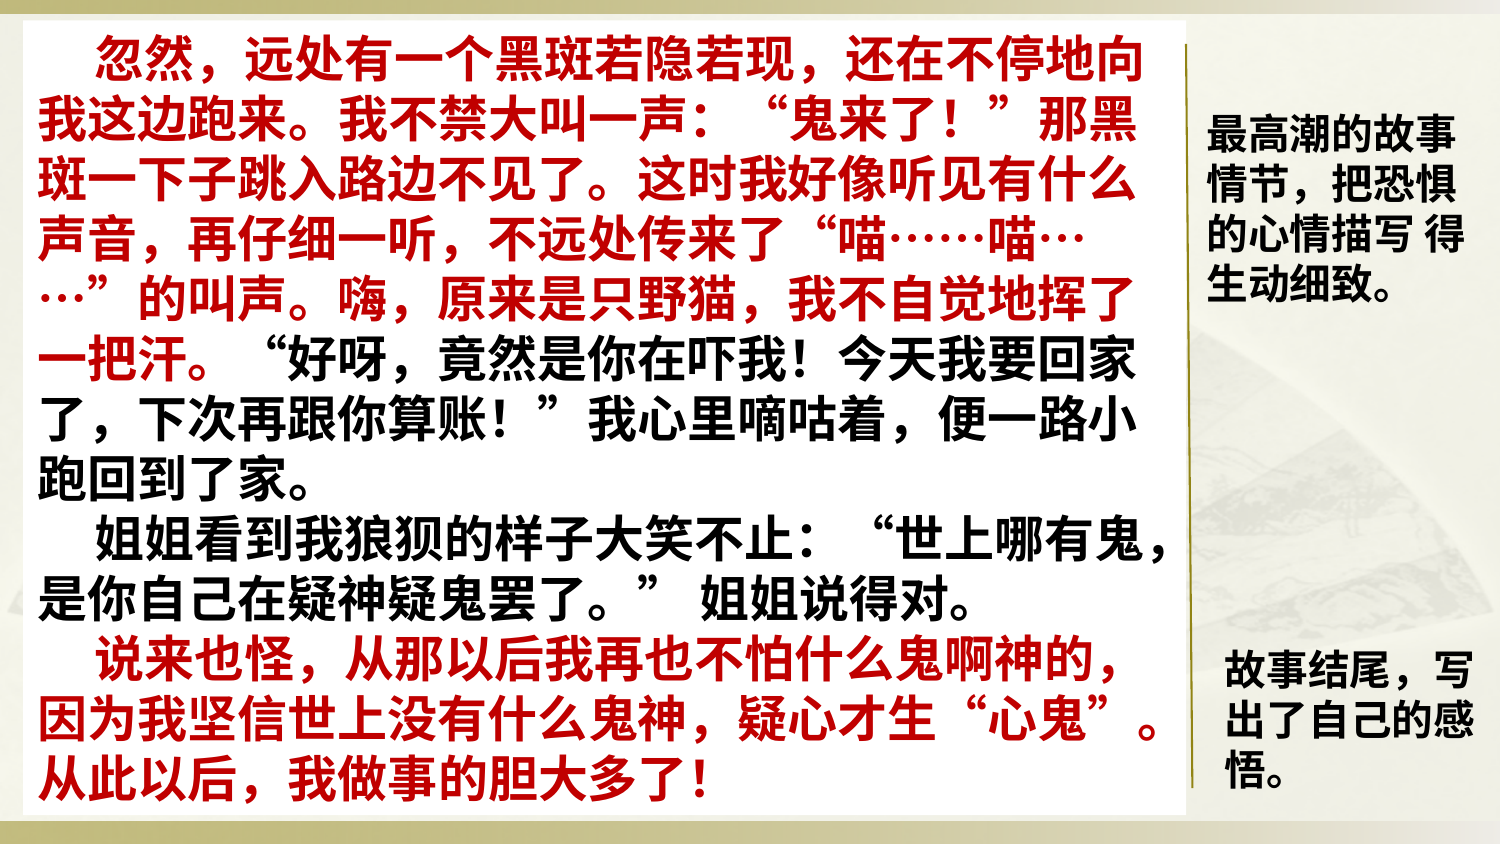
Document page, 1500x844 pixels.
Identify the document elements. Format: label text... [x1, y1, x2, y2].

text_box 最高潮的故事情节，把恐惧的心情描写 得生动细致。 [1199, 100, 1482, 316]
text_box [1185, 43, 1193, 789]
text_box 故事结尾，写出了自己的感悟。 [1209, 636, 1500, 802]
text_box 忽然，远处有一个黑斑若隐若现，还在不停地向我这边跑来。我不禁大叫一声：“鬼来了！”那黑斑一下子跳入路边不见了。这时我好像听见有什么声音，再仔细一听，不远处传来了“喵……喵……”的叫声。嗨，原来是只野猫，我不自觉地挥了一把汗。“好呀，竟然是你在吓我！今天我要回家了，下次再跟你算账！”我心里嘀咕着，便一路小跑回到了家。 姐姐看到我狼狈的样子大笑不止：“世上哪有鬼，是你自己在疑神疑鬼罢了。” 姐姐说得对。 说来也怪，从那以后我再也不怕什么鬼啊神的，因为我坚信世上没有什么鬼神，疑心才生“心鬼”。从此以后，我做事的胆大多了！ [23, 20, 1187, 816]
